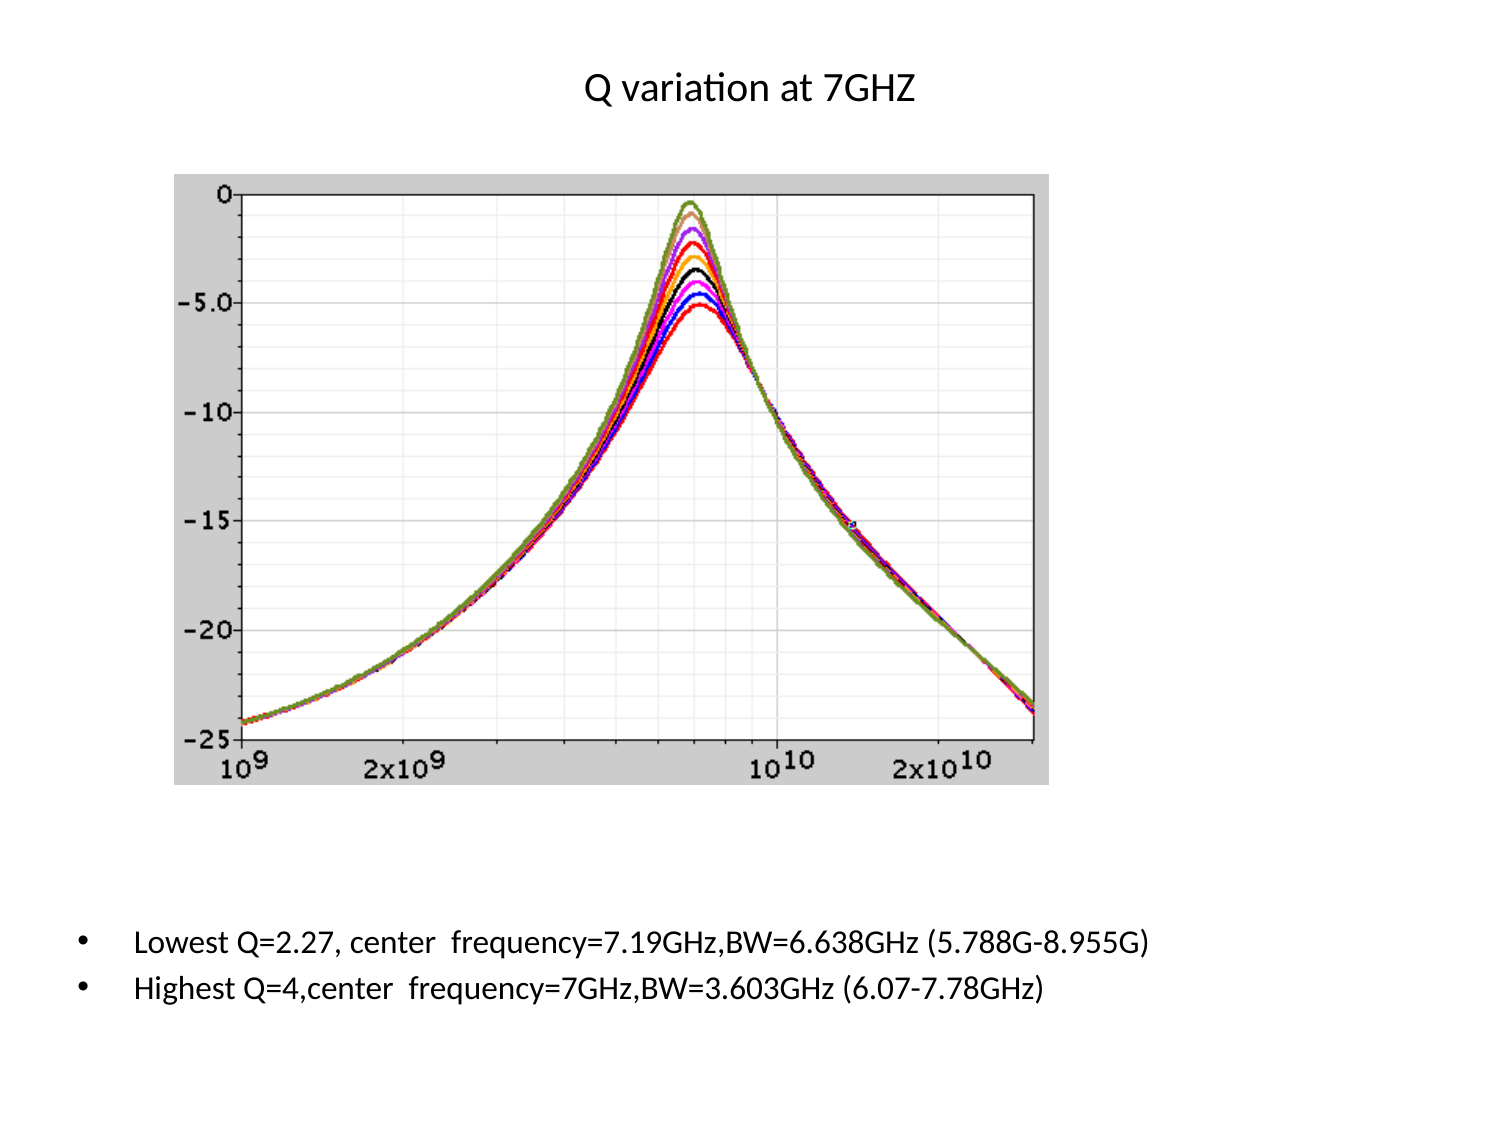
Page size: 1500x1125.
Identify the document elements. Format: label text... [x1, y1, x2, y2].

list Lowest Q=2.27, center frequency=7.19GHz,BW=6.638GHz (5.788G-8.955G) Highest Q=4,center frequency=7GHz,BW=3.603GHz (6.07-7.78GHz) [62, 912, 1413, 1068]
title Q variation at 7GHZ [75, 45, 1425, 125]
picture [174, 174, 1049, 785]
